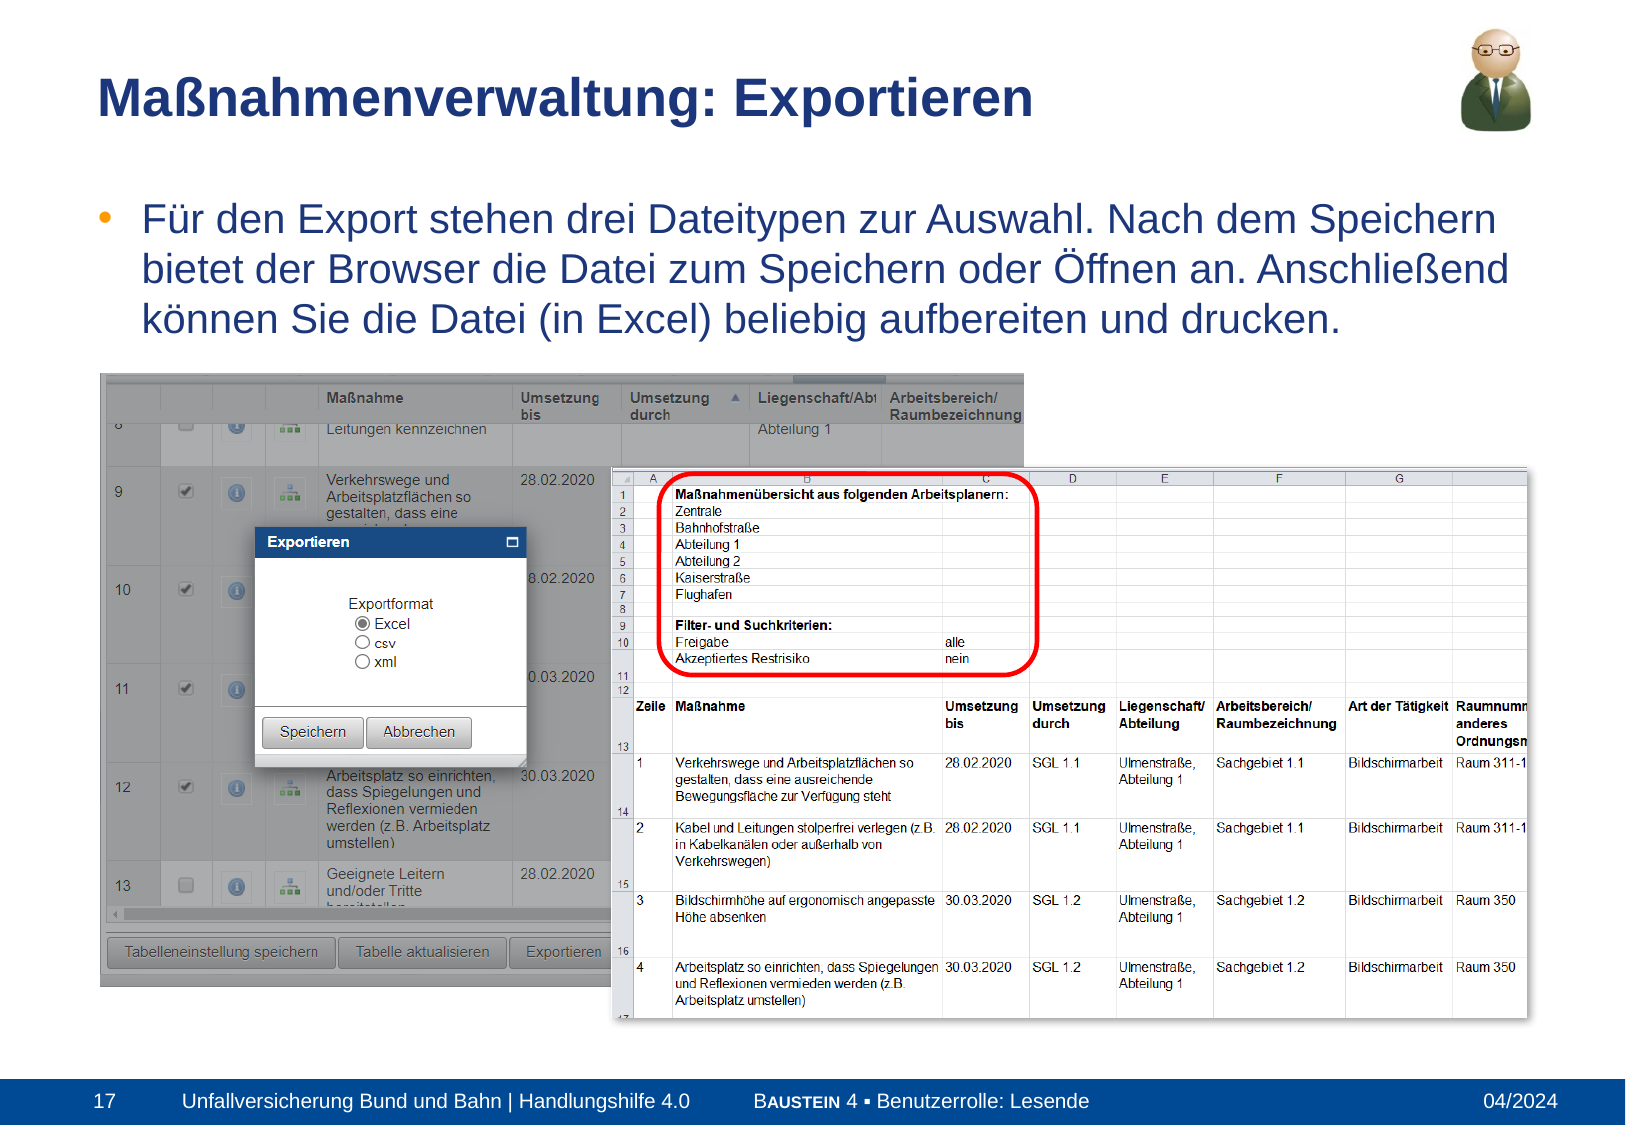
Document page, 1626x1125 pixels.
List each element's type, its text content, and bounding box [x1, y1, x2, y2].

title Maßnahmenverwaltung: Exportieren [82, 54, 1313, 138]
picture [1457, 27, 1534, 132]
picture [0, 1079, 1626, 1125]
text_box Für den Export stehen drei Dateitypen zur Auswahl. Nach dem Speichern bietet der Browser die Datei zum Speichern oder Öffnen an. Anschließend können Sie die Datei (in Excel) beliebig aufbereiten und drucken. [83, 184, 1546, 278]
picture [100, 373, 1528, 1018]
